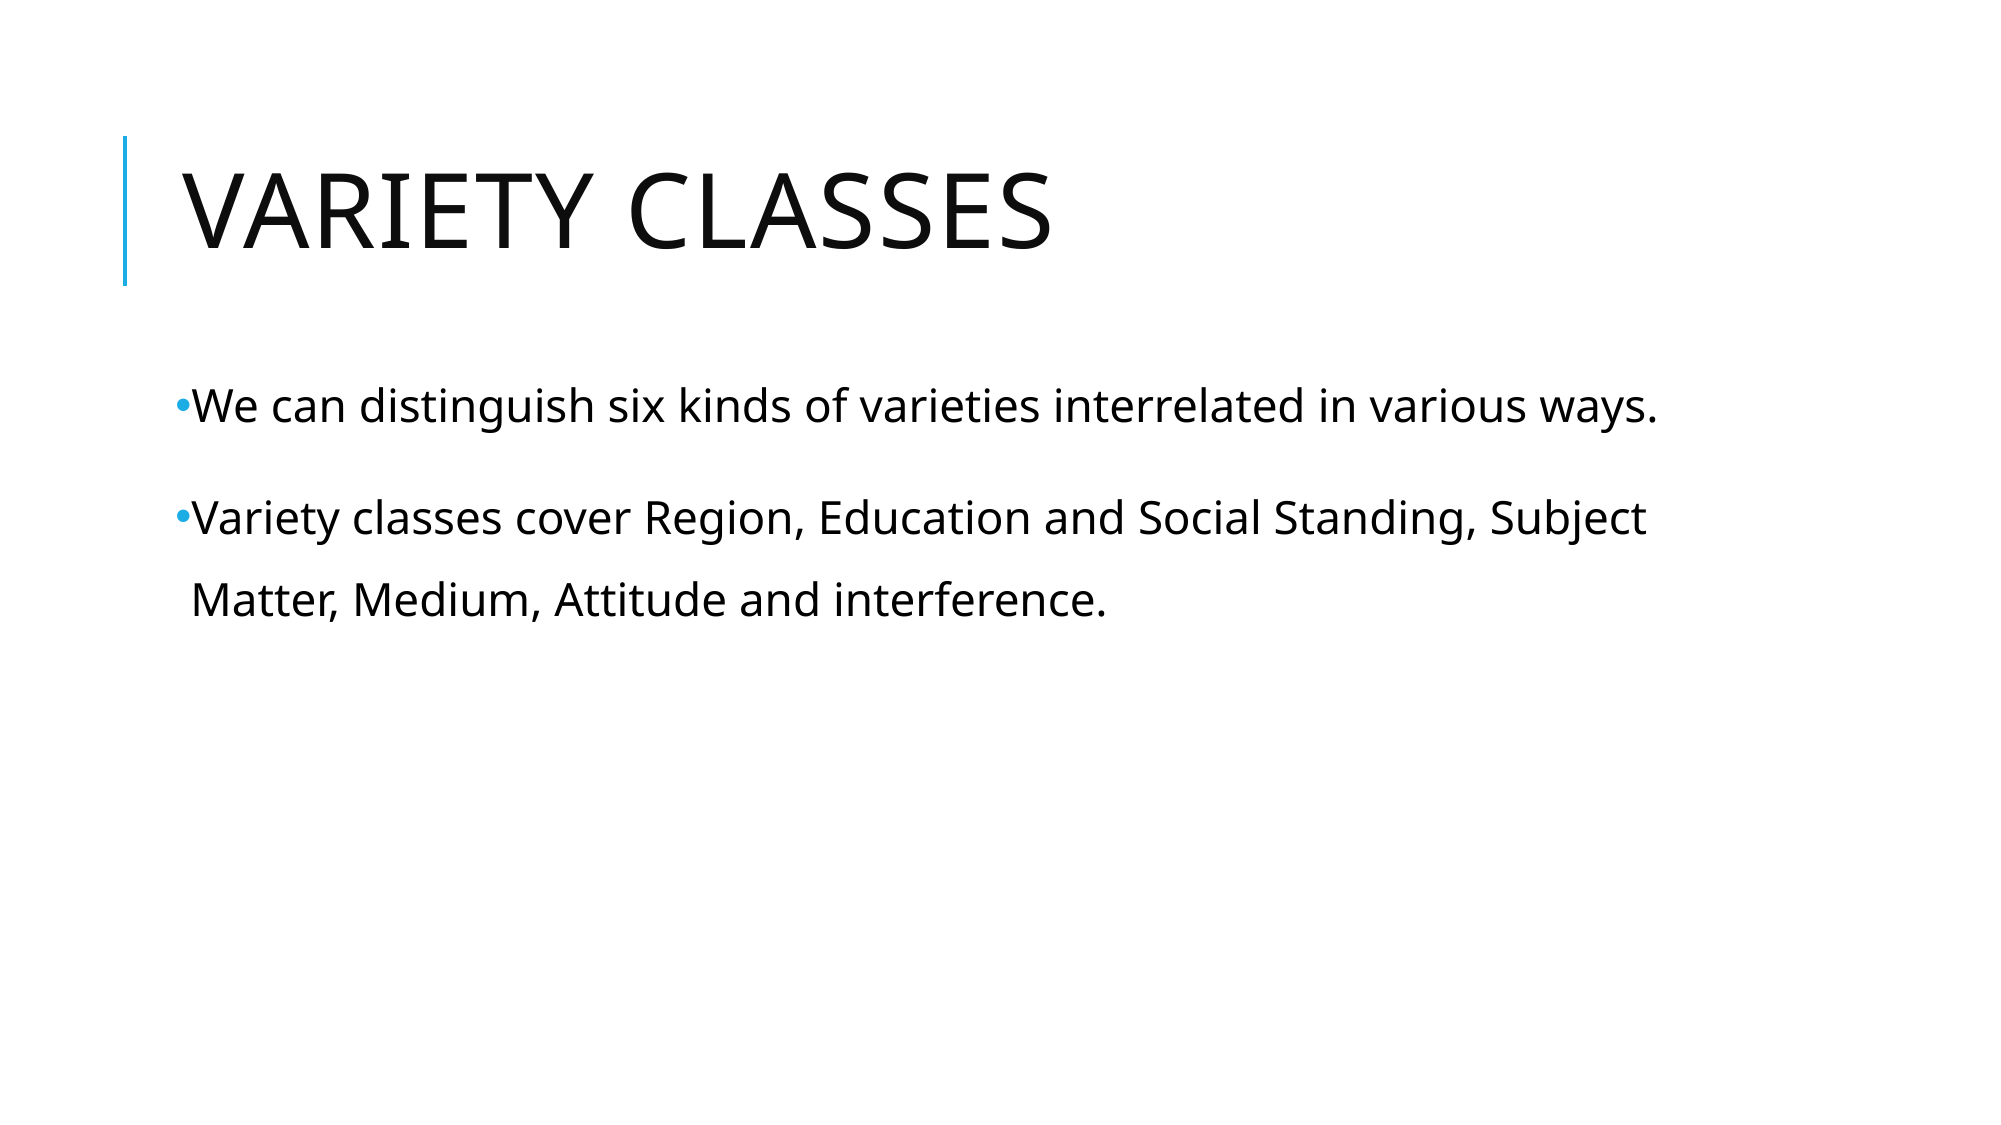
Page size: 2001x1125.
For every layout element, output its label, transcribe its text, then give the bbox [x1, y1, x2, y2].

list We can distinguish six kinds of varieties interrelated in various ways. Variety classes cover Region, Education and Social Standing, Subject Matter, Medium, Attitude and interference. [168, 375, 1763, 1035]
title Variety Classes [168, 96, 1763, 342]
